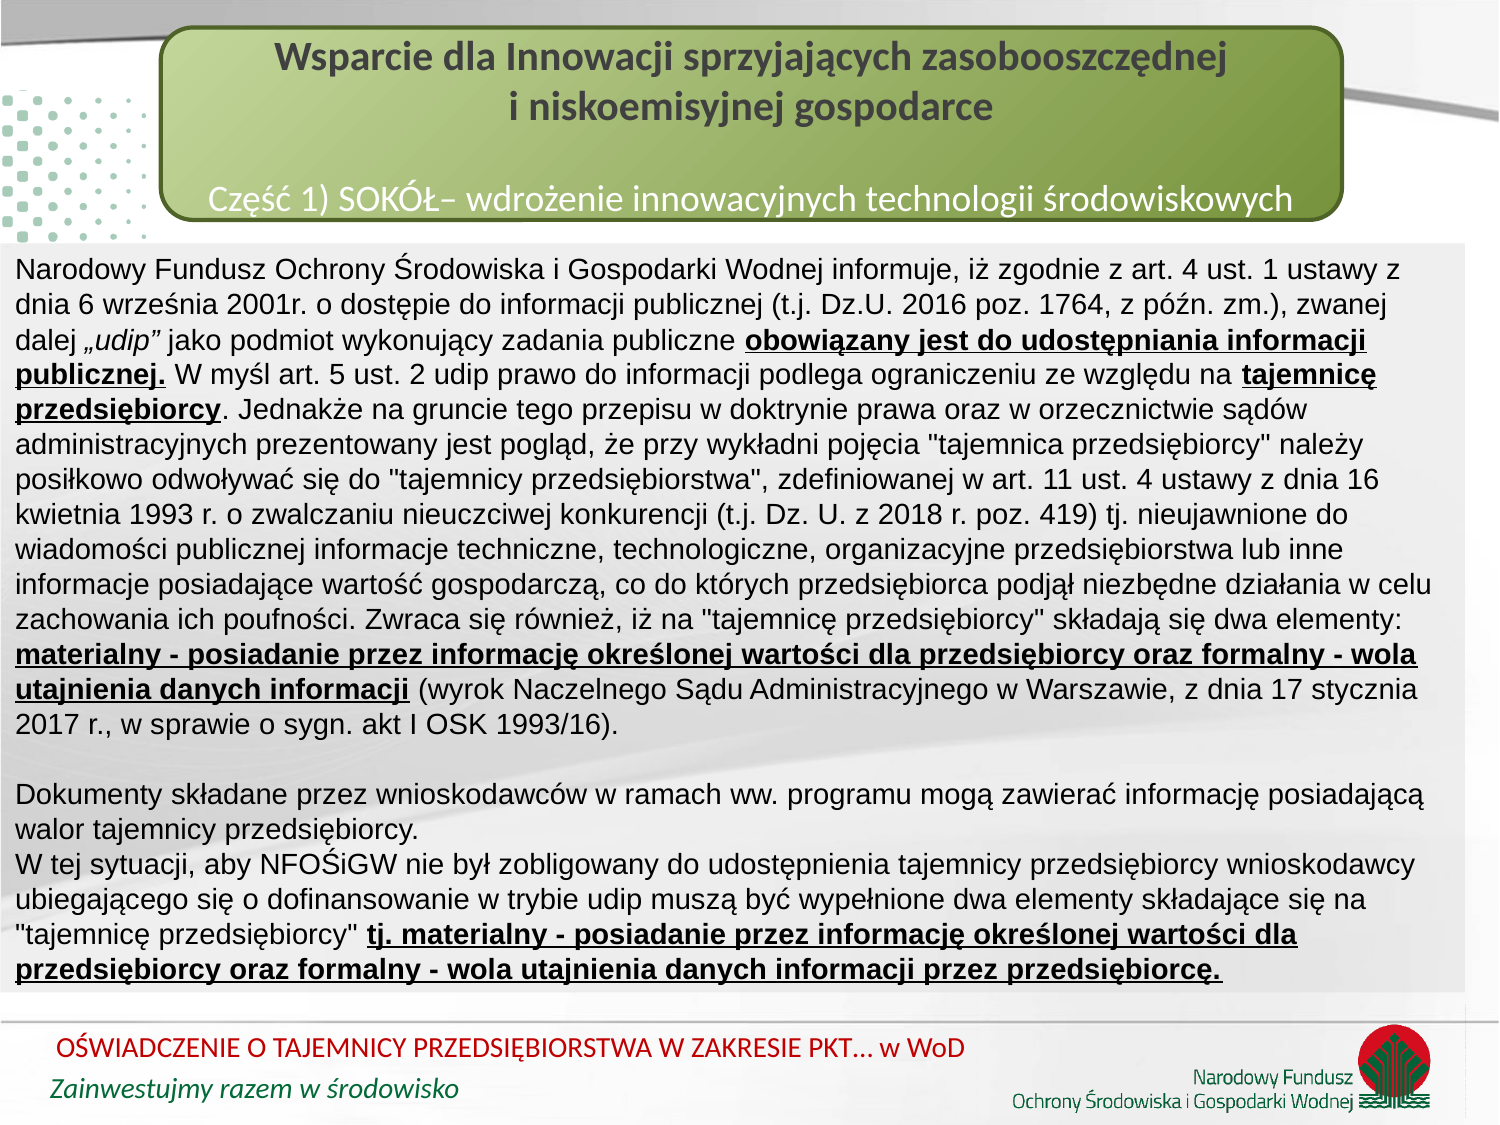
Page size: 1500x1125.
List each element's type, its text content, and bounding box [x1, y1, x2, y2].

text_box Wsparcie dla Innowacji sprzyjających zasobooszczędnej i niskoemisyjnej gospodarce Część 1) SOKÓŁ– wdrożenie innowacyjnych technologii środowiskowych [158, 25, 1345, 223]
text_box OŚWIADCZENIE O TAJEMNICY PRZEDSIĘBIORSTWA W ZAKRESIE PKT… w WoD [41, 1020, 1385, 1071]
text_box Narodowy Fundusz Ochrony Środowiska i Gospodarki Wodnej informuje, iż zgodnie z art. 4 ust. 1 ustawy z dnia 6 września 2001r. o dostępie do informacji publicznej (t.j. Dz.U. 2016 poz. 1764, z późn. zm.), zwanej dalej „udip” jako podmiot wykonujący zadania publiczne obowiązany jest do udostępniania informacji publicznej. W myśl art. 5 ust. 2 udip prawo do informacji podlega ograniczeniu ze względu na tajemnicę przedsiębiorcy. Jednakże na gruncie tego przepisu w doktrynie prawa oraz w orzecznictwie sądów administracyjnych prezentowany jest pogląd, że przy wykładni pojęcia "tajemnica przedsiębiorcy" należy posiłkowo odwoływać się do "tajemnicy przedsiębiorstwa", zdefiniowanej w art. 11 ust. 4 ustawy z dnia 16 kwietnia 1993 r. o zwalczaniu nieuczciwej konkurencji (t.j. Dz. U. z 2018 r. poz. 419) tj. nieujawnione do wiadomości publicznej informacje techniczne, technologiczne, organizacyjne przedsiębiorstwa lub inne informacje posiadające wartość gospodarczą, co do których przedsiębiorca podjął niezbędne działania w celu zachowania ich poufności. Zwraca się również, iż na "tajemnicę przedsiębiorcy" składają się dwa elementy: materialny - posiadanie przez informację określonej wartości dla przedsiębiorcy oraz formalny - wola utajnienia danych informacji (wyrok Naczelnego Sądu Administracyjnego w Warszawie, z dnia 17 stycznia 2017 r., w sprawie o sygn. akt I OSK 1993/16). Dokumenty składane przez wnioskodawców w ramach ww. programu mogą zawierać informację posiadającą walor tajemnicy przedsiębiorcy. W tej sytuacji, aby NFOŚiGW nie był zobligowany do udostępnienia tajemnicy przedsiębiorcy wnioskodawcy ubiegającego się o dofinansowanie w trybie udip muszą być wypełnione dwa elementy składające się na "tajemnicę przedsiębiorcy" tj. materialny - posiadanie przez informację określonej wartości dla przedsiębiorcy oraz formalny - wola utajnienia danych informacji przez przedsiębiorcę. [0, 243, 1465, 993]
picture [0, 0, 1499, 1125]
